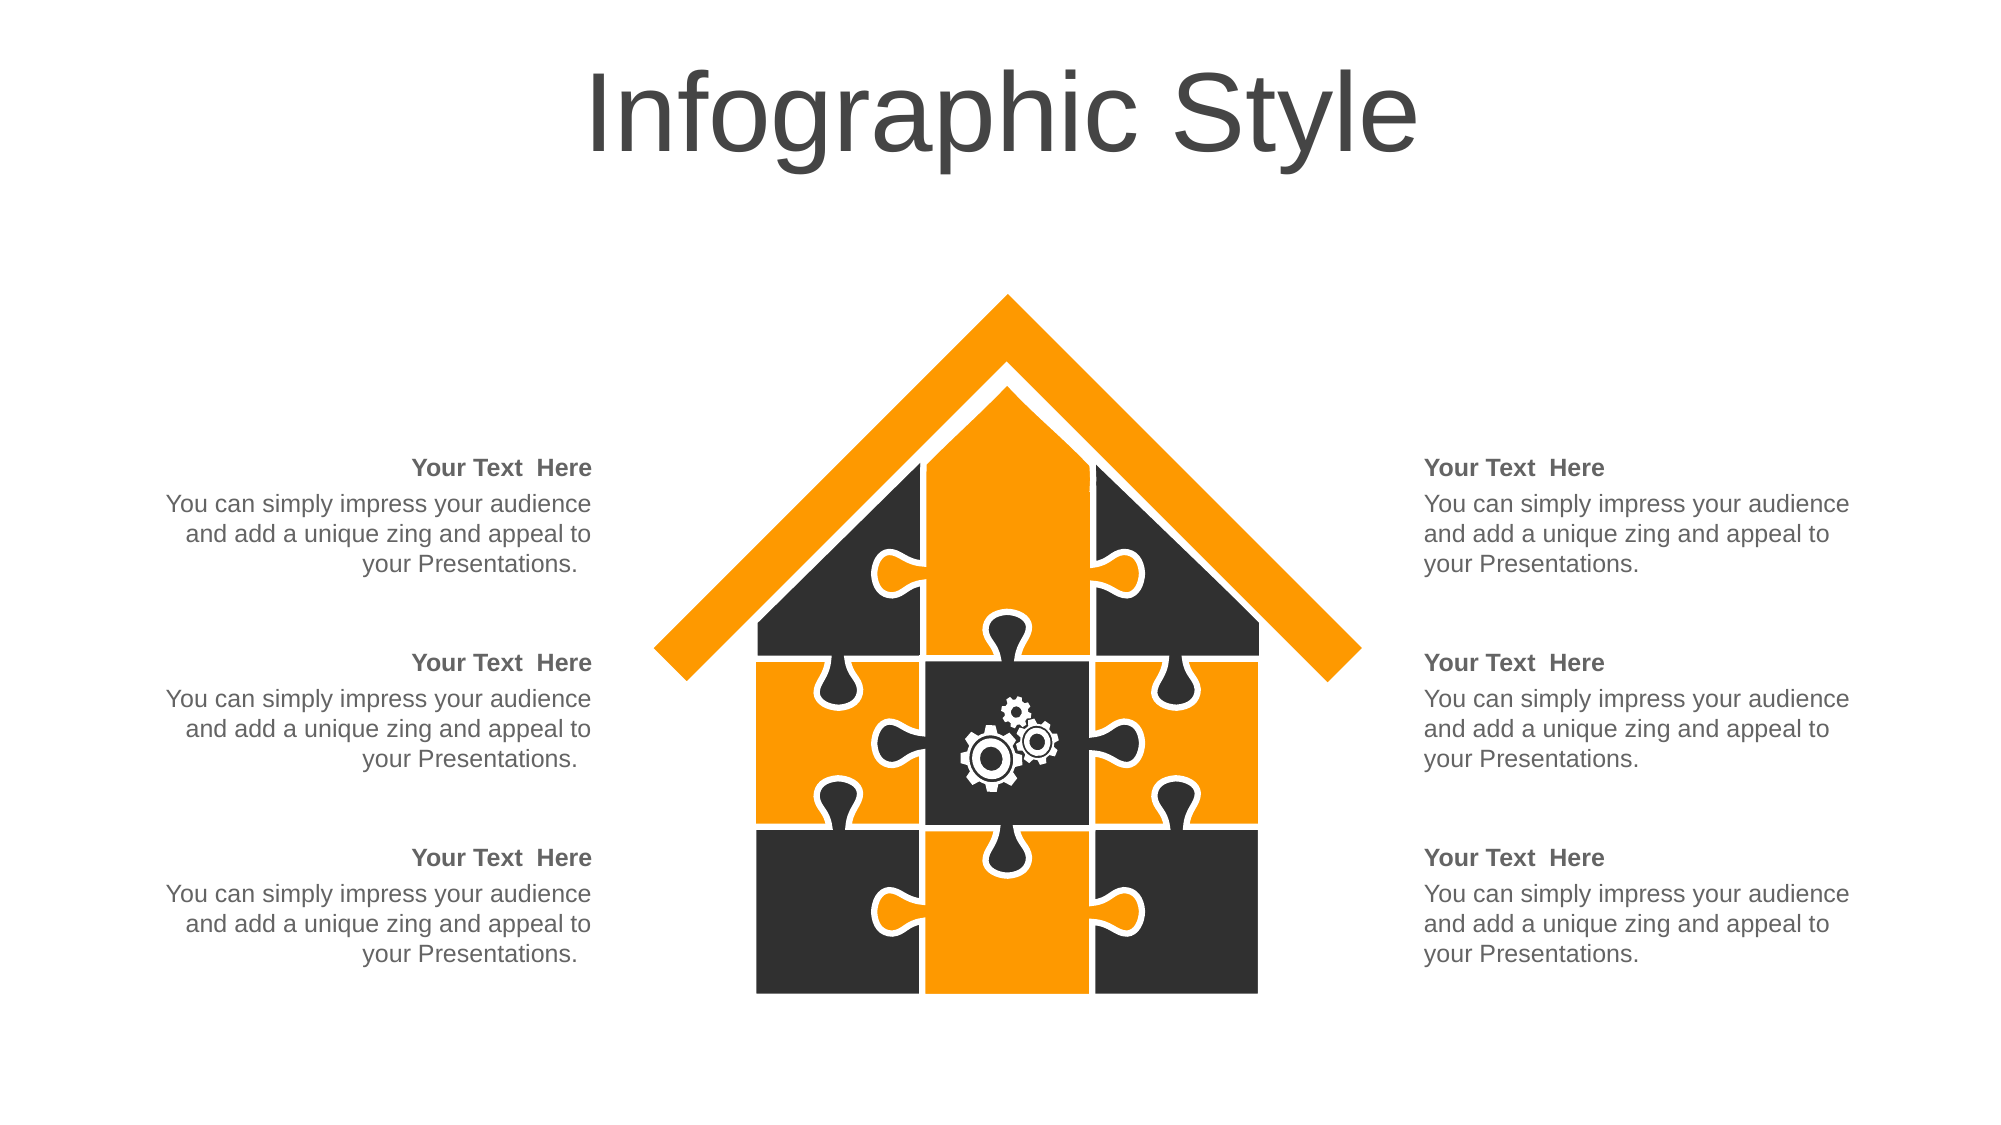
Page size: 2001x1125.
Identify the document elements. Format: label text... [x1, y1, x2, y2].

list Infographic Style [53, 55, 1952, 175]
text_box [1409, 639, 1872, 781]
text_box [124, 639, 608, 781]
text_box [1409, 444, 1872, 586]
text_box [1409, 834, 1872, 976]
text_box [753, 381, 1263, 997]
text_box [124, 834, 608, 976]
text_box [124, 444, 608, 586]
